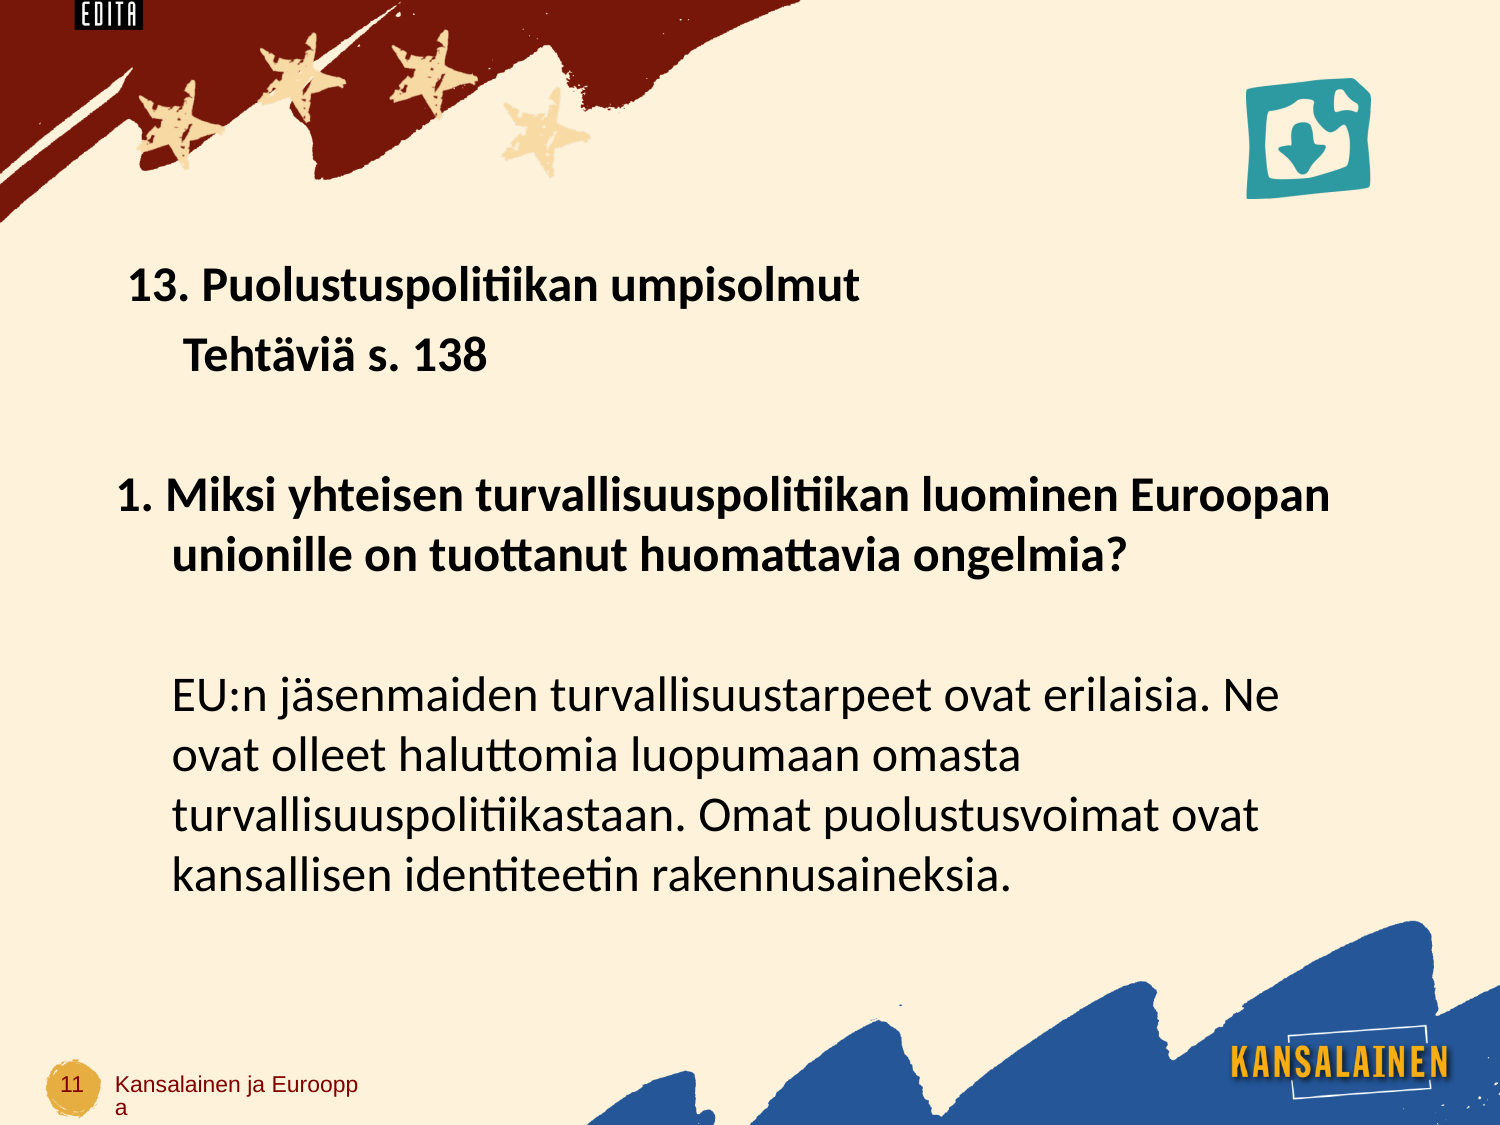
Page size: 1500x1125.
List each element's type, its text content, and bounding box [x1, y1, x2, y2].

list 13. Puolustuspolitiikan umpisolmut Tehtäviä s. 138 1. Miksi yhteisen turvallisuuspolitiikan luominen Euroopan unionille on tuottanut huomattavia ongelmia? EU:n jäsenmaiden turvallisuustarpeet ovat erilaisia. Ne ovat olleet haluttomia luopumaan omasta turvallisuuspolitiikastaan. Omat puolustusvoimat ovat kansallisen identiteetin rakennusaineksia. [100, 243, 1351, 1088]
slide_number 11 [37, 1062, 99, 1125]
picture [0, 0, 1500, 1125]
footer Kansalainen ja Eurooppa [99, 1062, 376, 1125]
